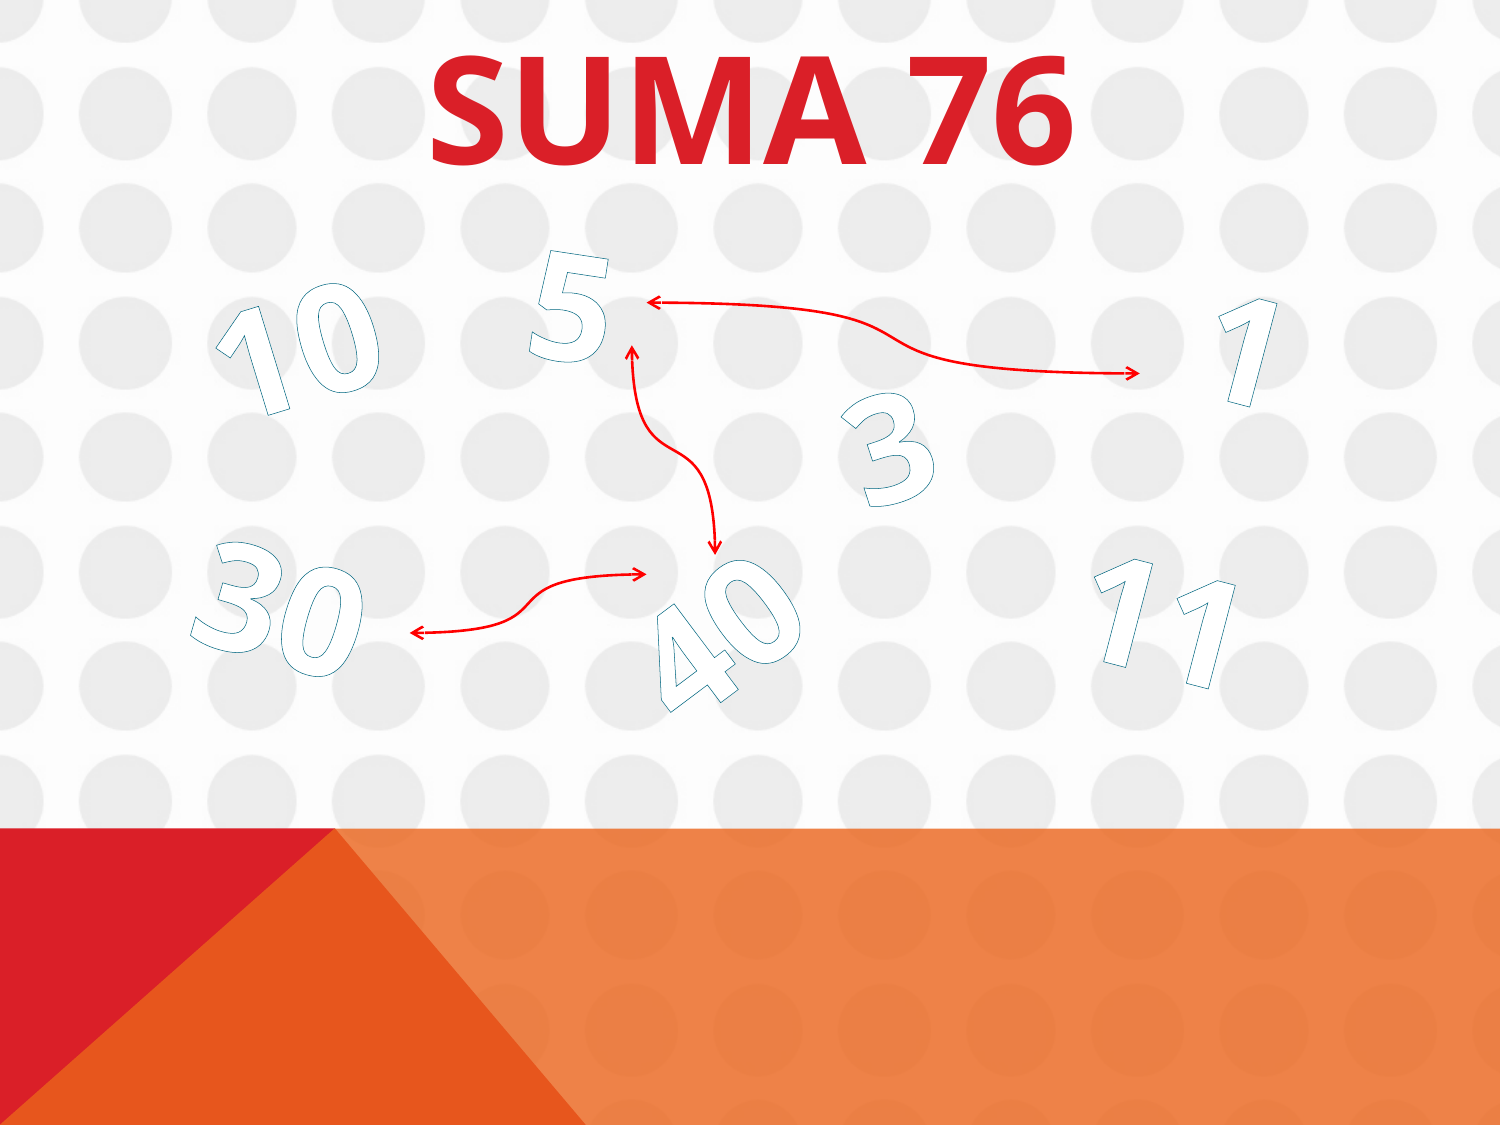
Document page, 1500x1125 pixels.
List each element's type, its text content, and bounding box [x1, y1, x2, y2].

text_box 10 [170, 221, 420, 467]
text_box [568, 408, 779, 492]
text_box 30 [158, 482, 407, 726]
text_box 3 [807, 382, 973, 553]
text_box 5 [501, 196, 645, 406]
text_box 40 [595, 500, 854, 771]
title Suma 76 [135, 60, 1369, 150]
text_box 11 [1041, 495, 1286, 736]
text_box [646, 302, 1140, 374]
text_box 1 [1165, 235, 1328, 454]
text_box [409, 574, 647, 634]
